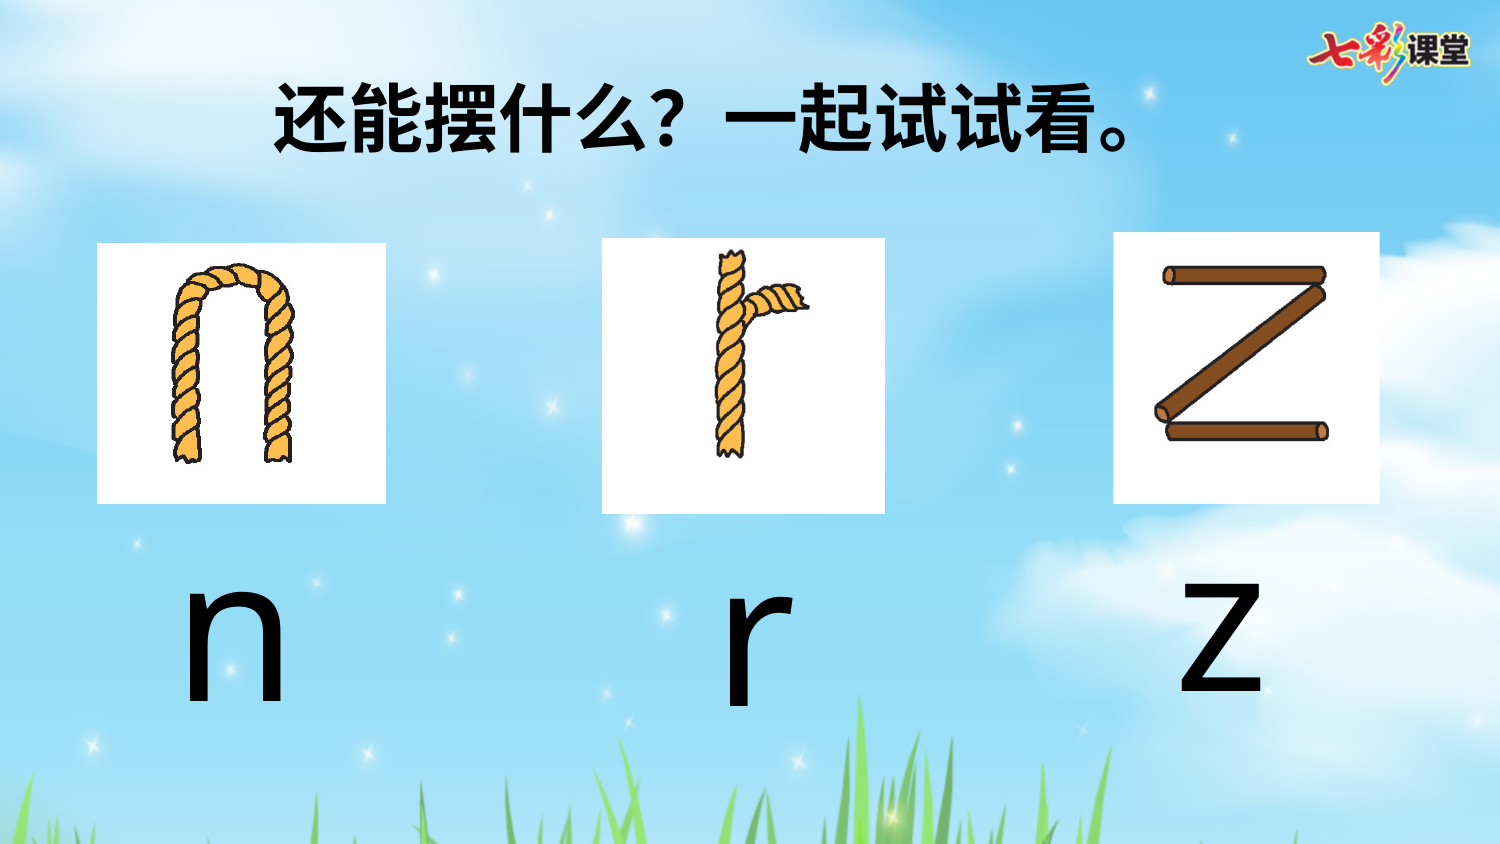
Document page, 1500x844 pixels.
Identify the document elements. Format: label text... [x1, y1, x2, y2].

text_box z [1159, 504, 1284, 740]
picture [0, 0, 1500, 844]
text_box n [158, 504, 312, 750]
text_box r [699, 514, 812, 754]
text_box 还能摆什么？一起试试看。 [196, 67, 1392, 166]
